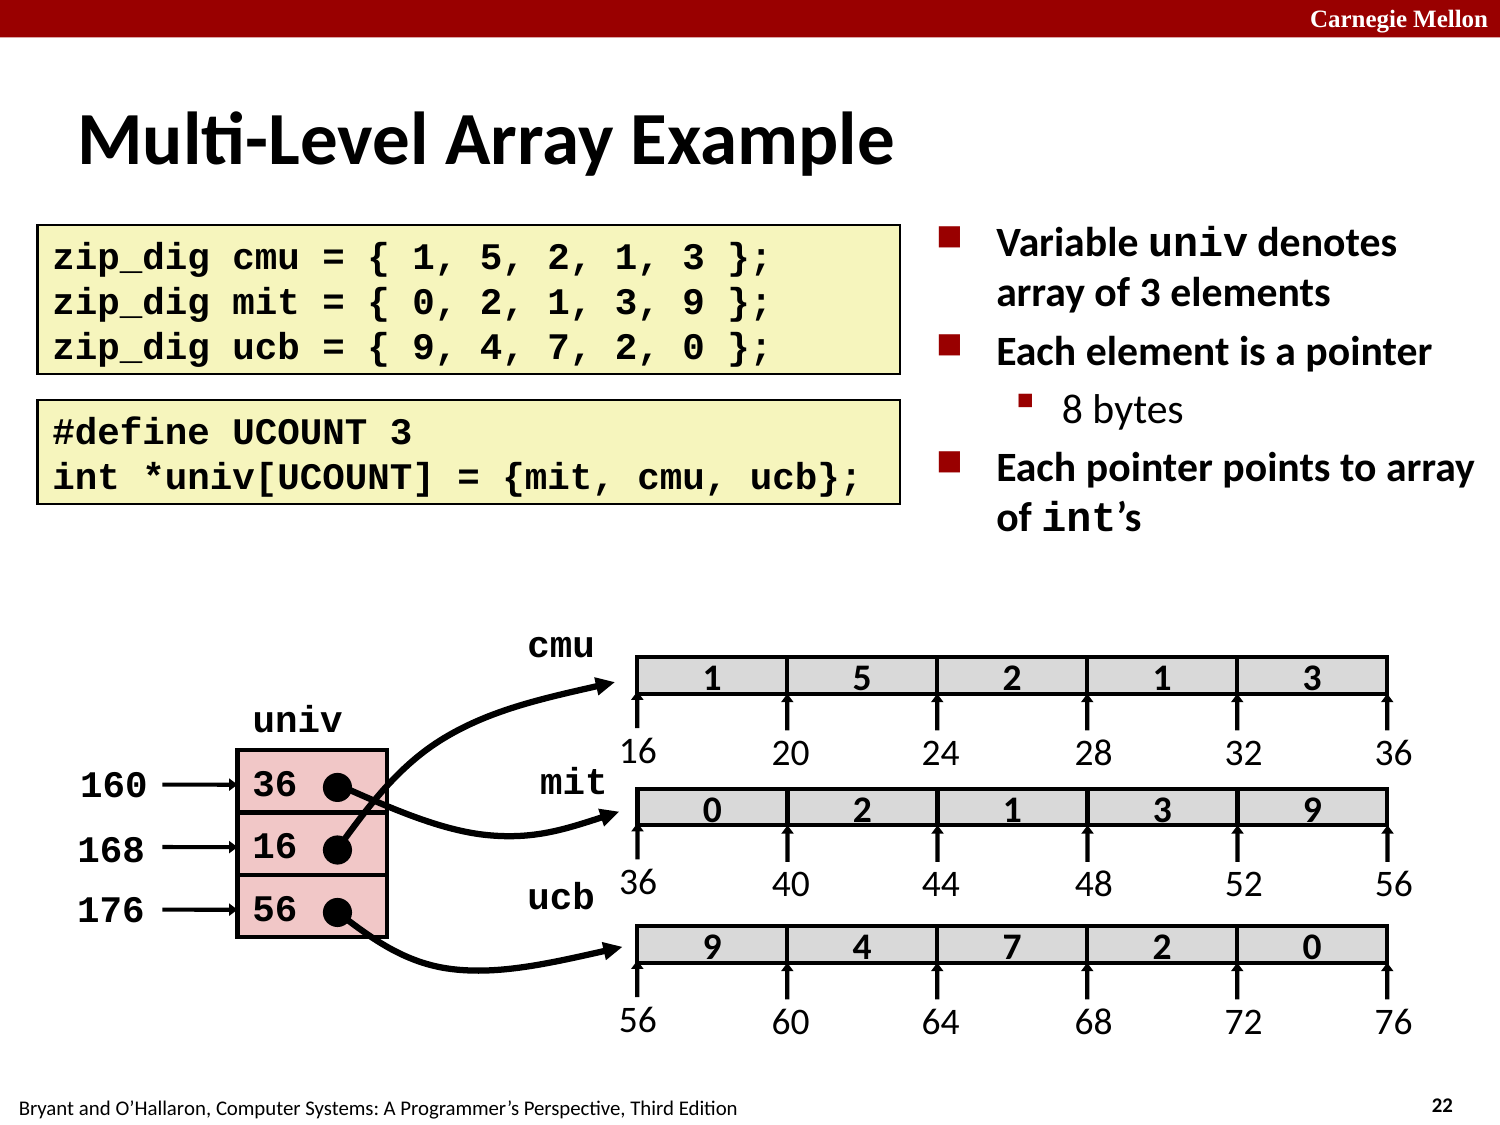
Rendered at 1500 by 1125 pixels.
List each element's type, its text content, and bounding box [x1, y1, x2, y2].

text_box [61, 612, 1476, 1050]
text_box #define UCOUNT 3 int *univ[UCOUNT] = {mit, cmu, ucb}; [37, 399, 900, 505]
list Variable univ denotes array of 3 elements Each element is a pointer 8 bytes Each pointer points to array of int’s [924, 207, 1500, 583]
text_box zip_dig cmu = { 1, 5, 2, 1, 3 }; zip_dig mit = { 0, 2, 1, 3, 9 }; zip_dig ucb = { 9, 4, 7, 2, 0 }; [37, 224, 900, 375]
title Multi-Level Array Example [62, 87, 1230, 182]
